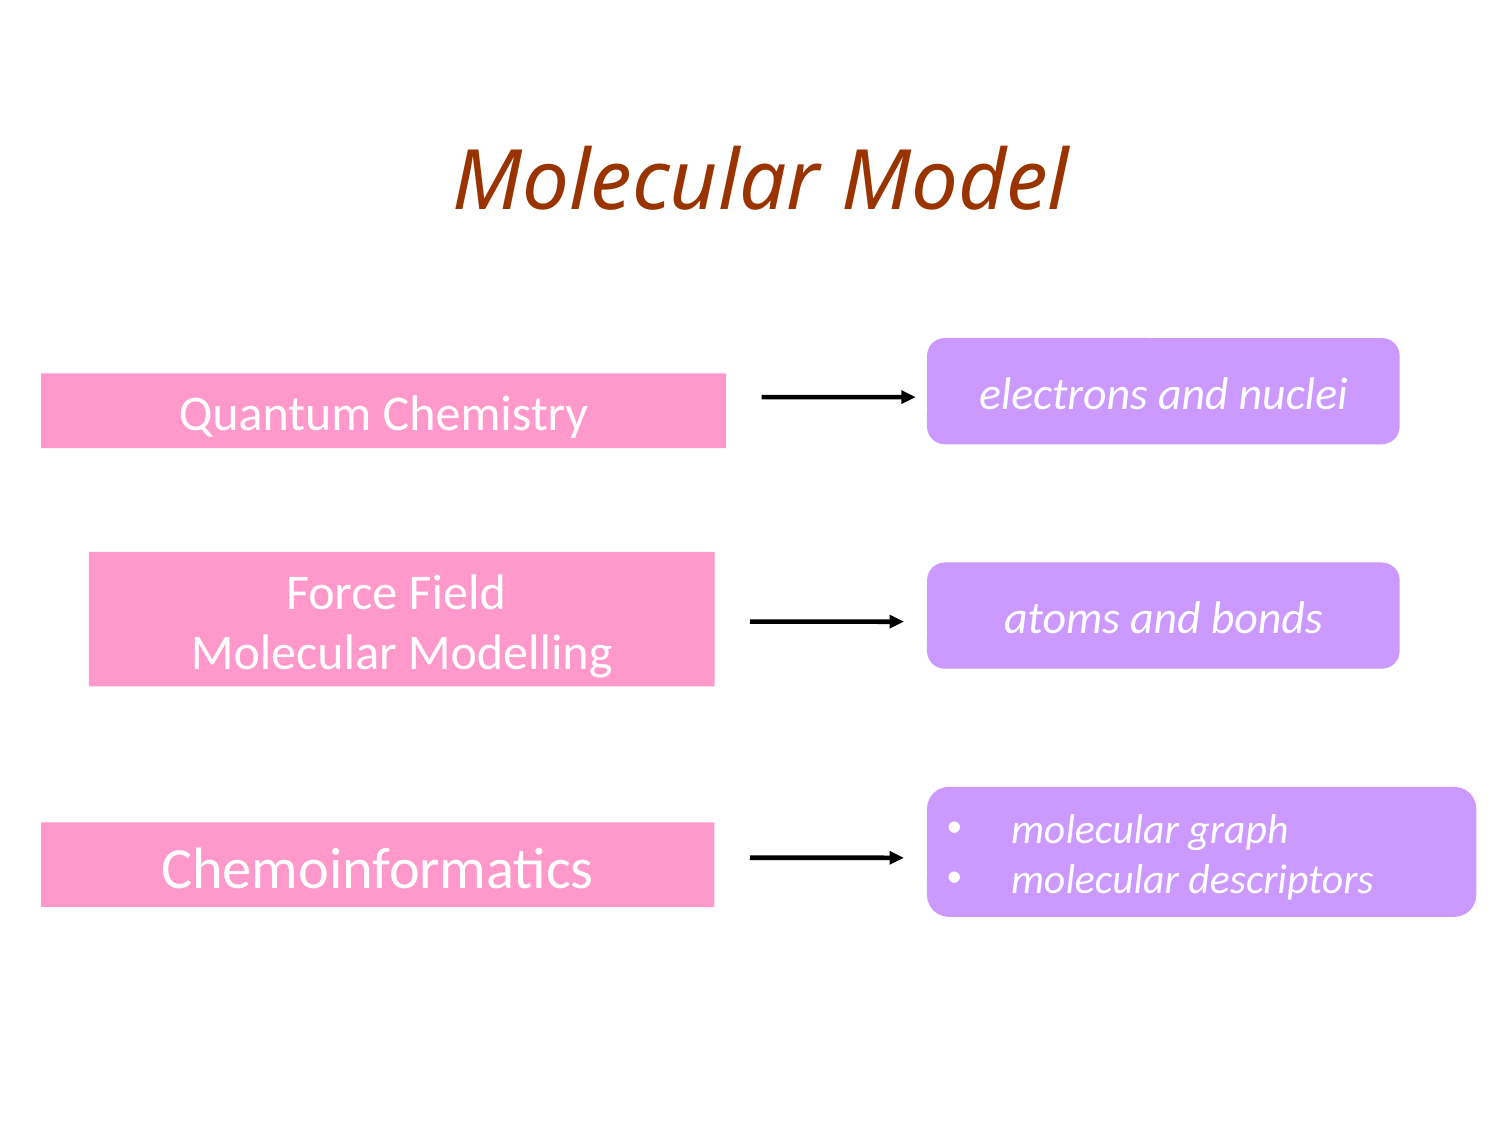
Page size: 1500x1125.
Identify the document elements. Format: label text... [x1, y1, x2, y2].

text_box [749, 337, 1477, 918]
text_box Molecular Model [437, 118, 1086, 234]
text_box Force Field Molecular Modelling [88, 551, 715, 687]
text_box Chemoinformatics [41, 822, 715, 908]
text_box Quantum Chemistry [41, 373, 727, 449]
